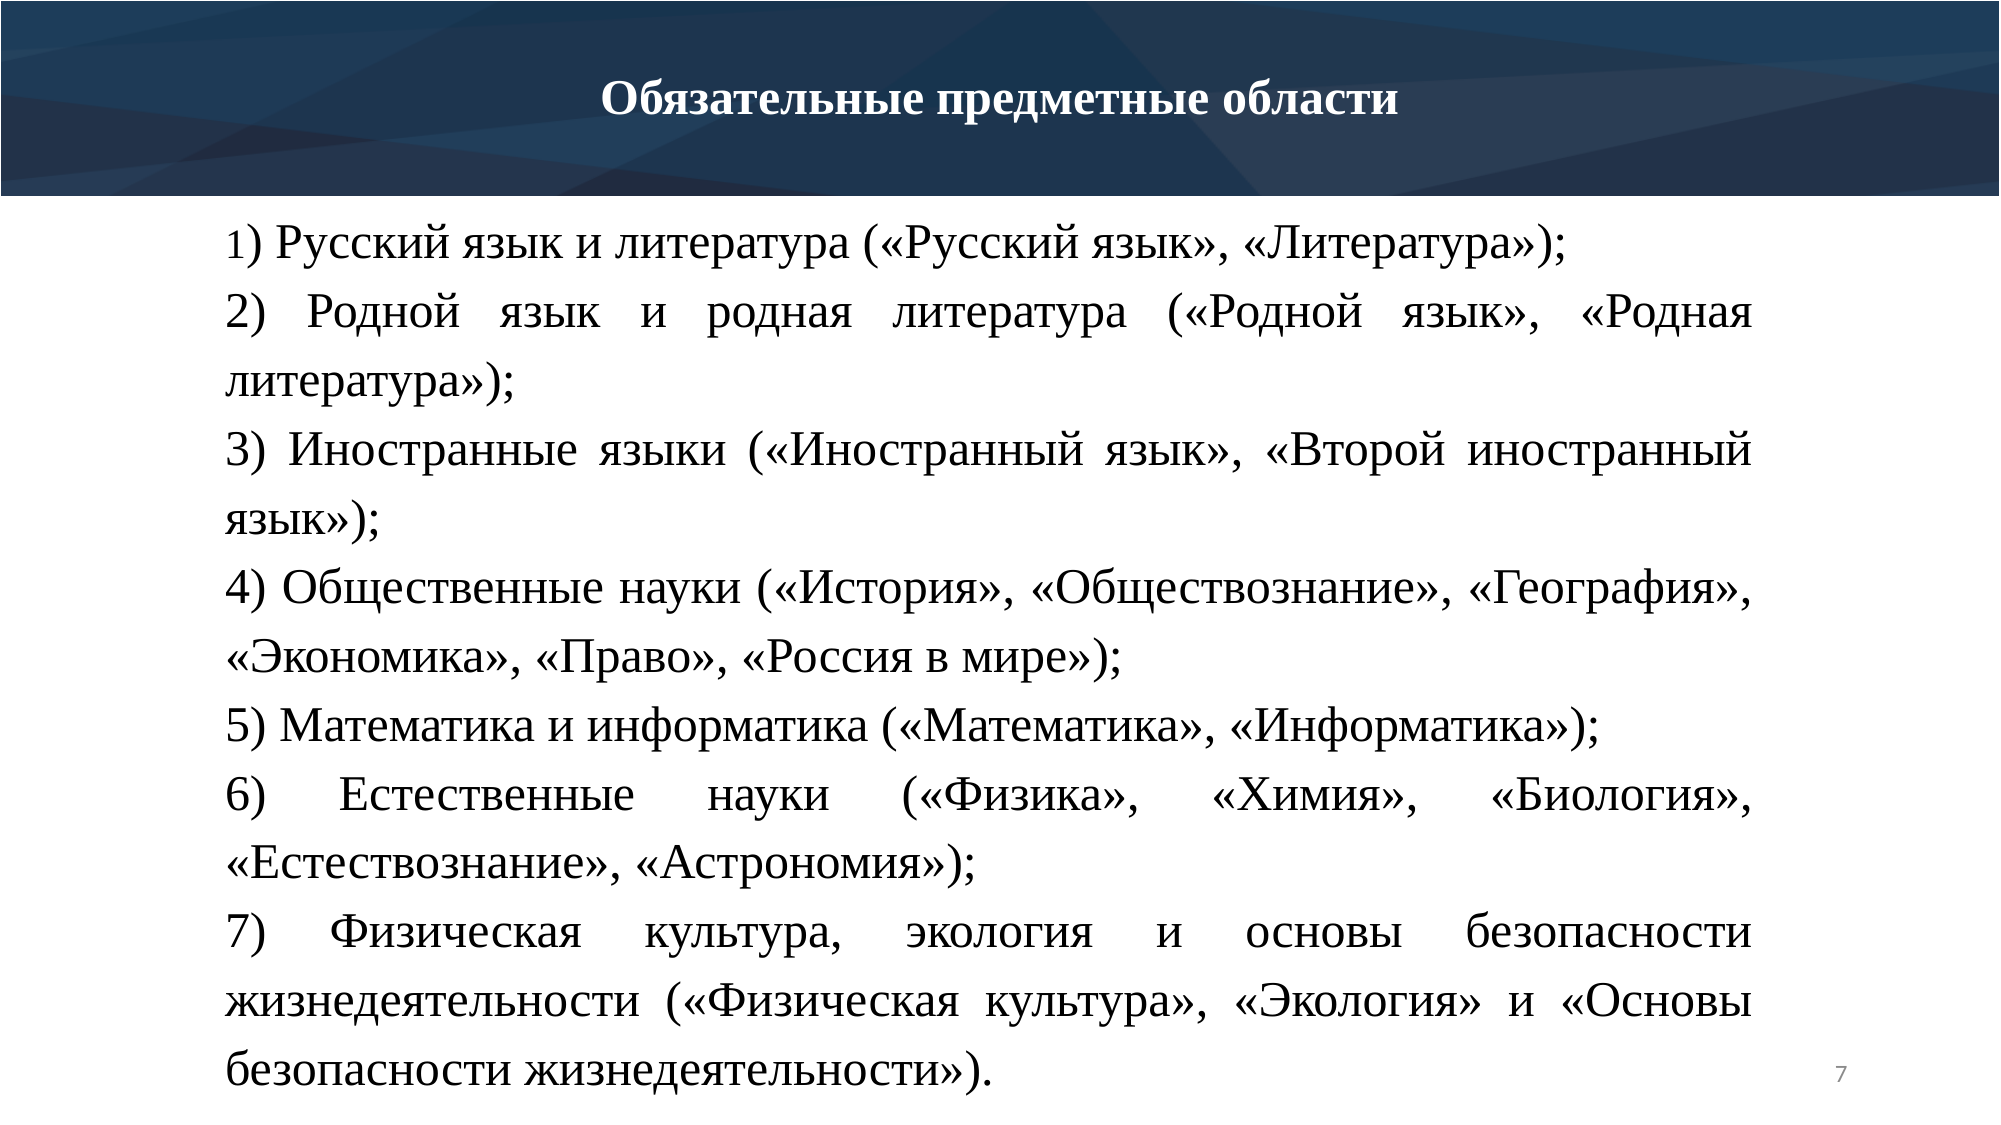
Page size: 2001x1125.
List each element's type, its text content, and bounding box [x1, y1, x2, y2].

text_box 1) Русский язык и литература («Русский язык», «Литература»); 2) Родной язык и родная литература («Родной язык», «Родная литература»); 3) Иностранные языки («Иностранный язык», «Второй иностранный язык»); 4) Общественные науки («История», «Обществознание», «География», «Экономика», «Право», «Россия в мире»); 5) Математика и информатика («Математика», «Информатика»); 6) Естественные науки («Физика», «Химия», «Биология», «Естествознание», «Астрономия»); 7) Физическая культура, экология и основы безопасности жизнедеятельности («Физическая культура», «Экология» и «Основы безопасности жизнедеятельности»). [210, 200, 1768, 1104]
slide_number 7 [1412, 1042, 1863, 1103]
picture [0, 0, 2000, 199]
